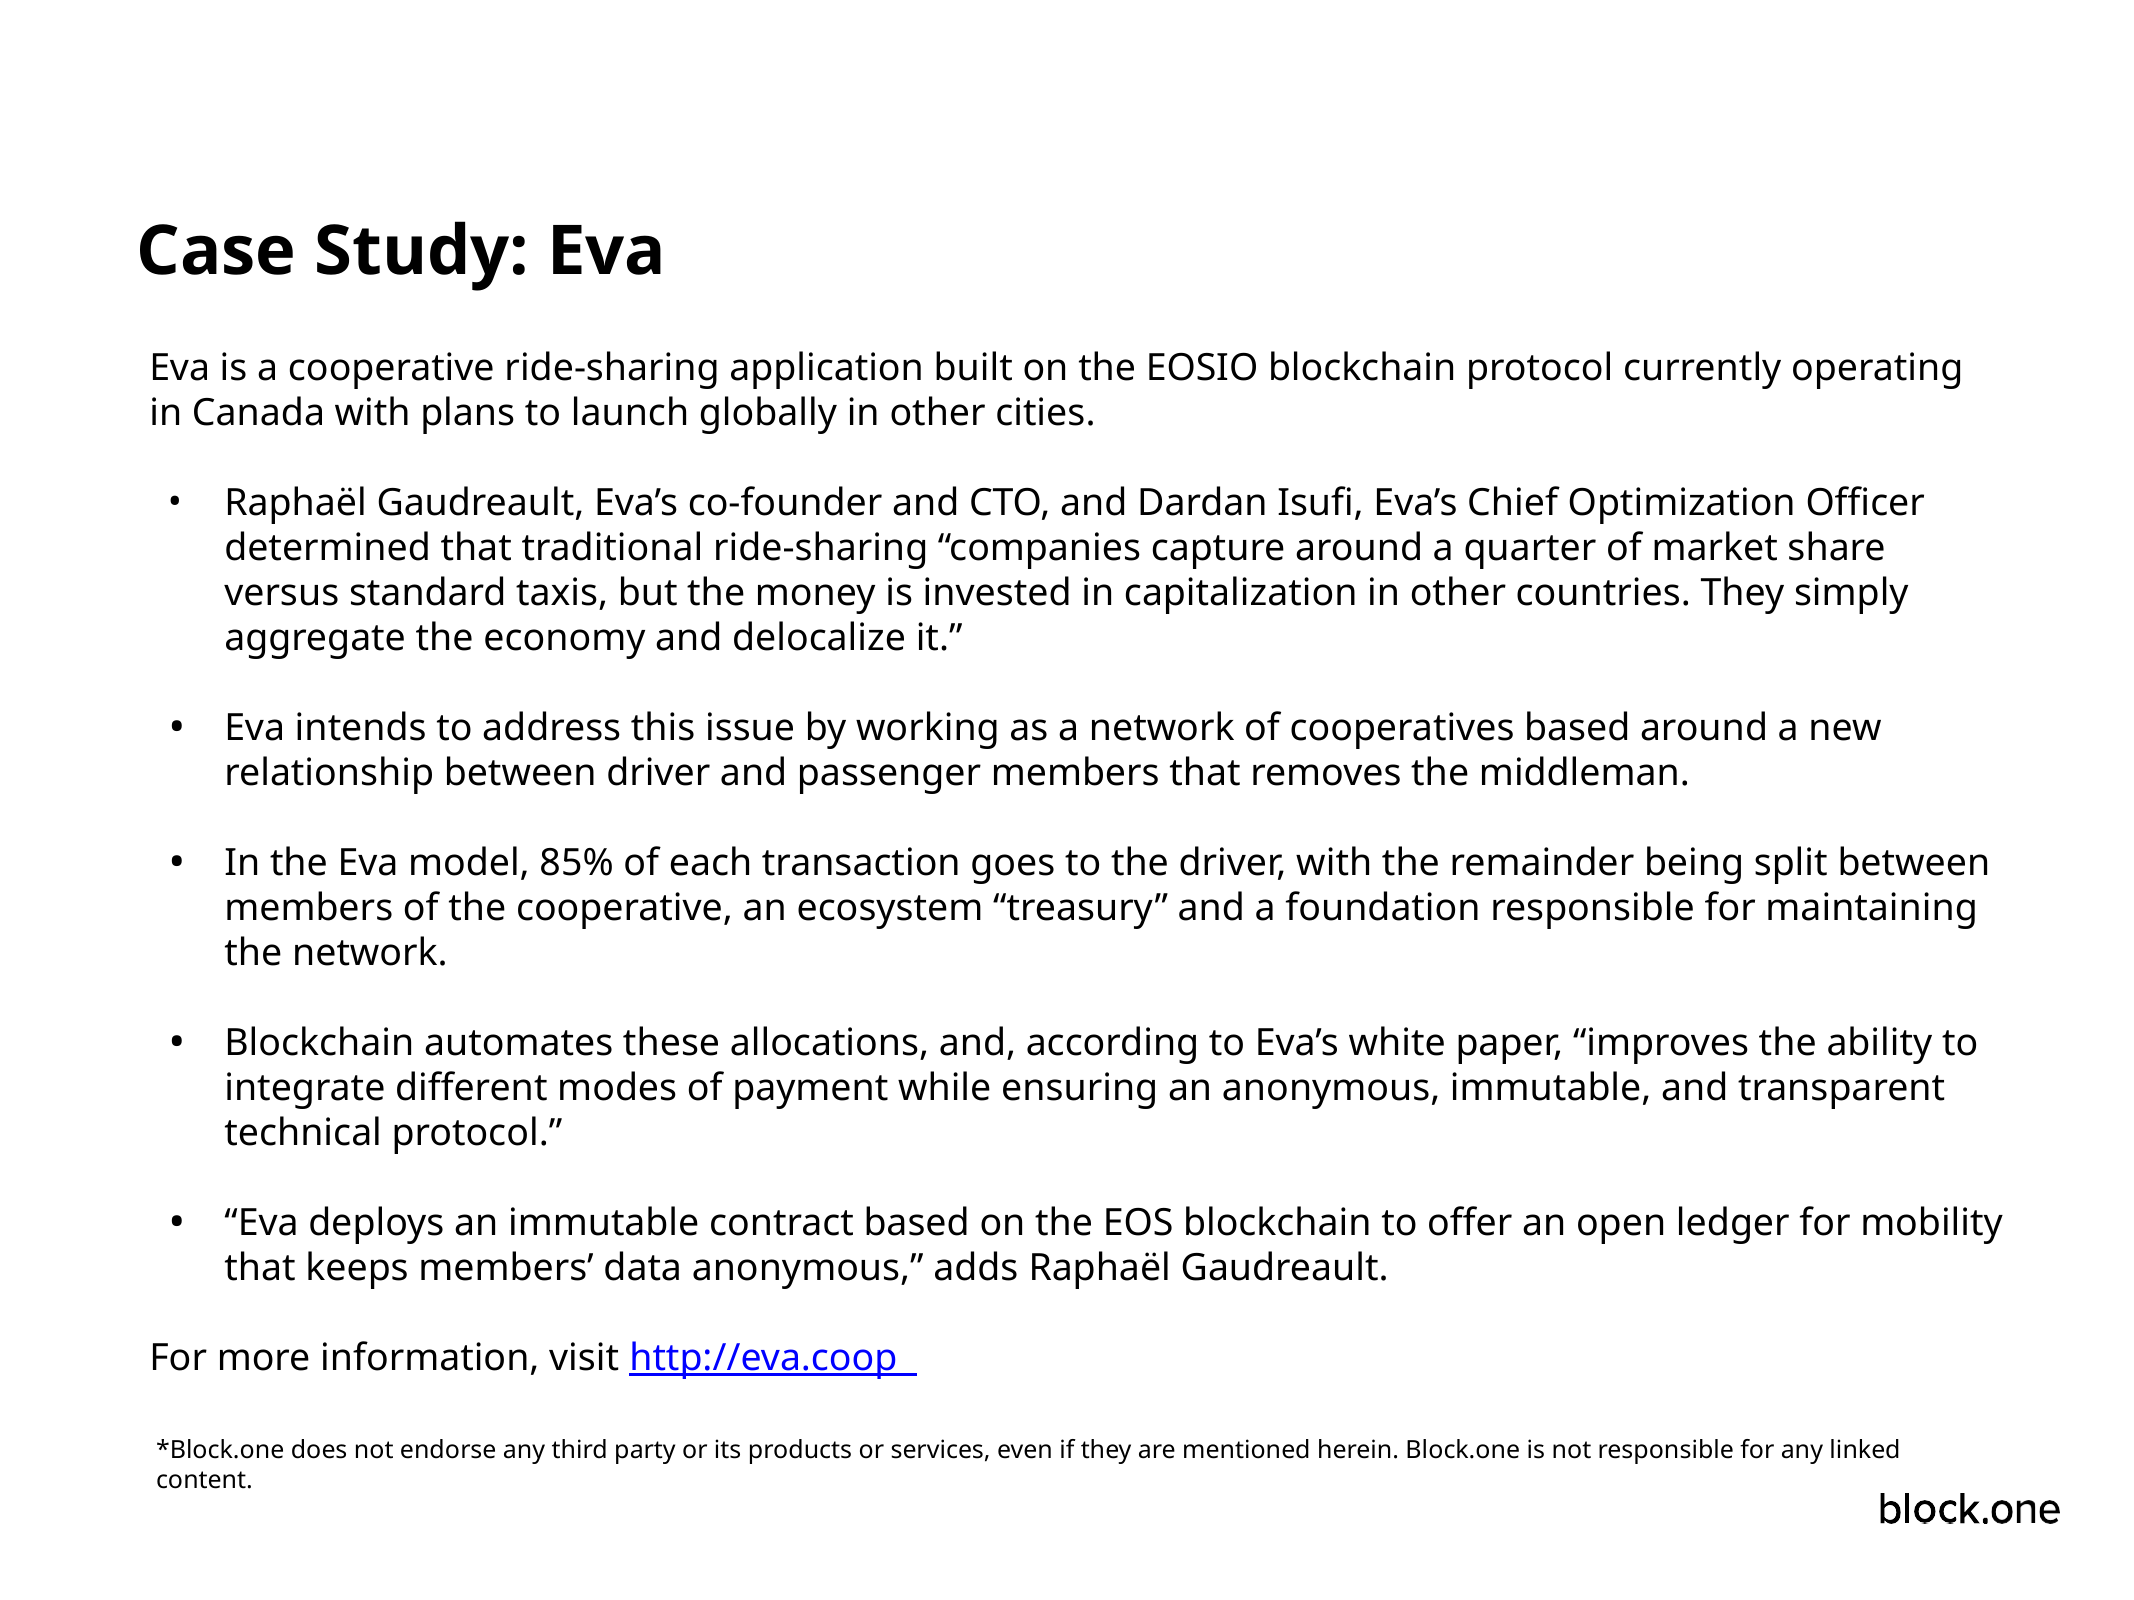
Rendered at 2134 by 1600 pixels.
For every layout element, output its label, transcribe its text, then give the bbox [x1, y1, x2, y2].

text_box *Block.one does not endorse any third party or its products or services, even if they are mentioned herein. Block.one is not responsible for any linked content. [140, 1388, 2016, 1486]
text_box [1914, 1500, 1957, 1524]
text_box [2016, 1500, 2036, 1523]
picture [1880, 1493, 1901, 1524]
text_box [2039, 1500, 2060, 1524]
text_box Case Study: Eva [121, 190, 991, 288]
text_box Eva is a cooperative ride-sharing application built on the EOSIO blockchain protocol currently operating in Canada with plans to launch globally in other cities. Raphaël Gaudreault, Eva’s co-founder and CTO, and Dardan Isufi, Eva’s Chief Optimization Officer determined that traditional ride-sharing “companies capture around a quarter of market share versus standard taxis, but the money is invested in capitalization in other countries. They simply aggregate the economy and delocalize it.” Eva intends to address this issue by working as a network of cooperatives based around a new relationship between driver and passenger members that removes the middleman. In the Eva model, 85% of each transaction goes to the driver, with the remainder being split between members of the cooperative, an ecosystem “treasury” and a foundation responsible for maintaining the network. Blockchain automates these allocations, and, according to Eva’s white paper, “improves the ability to integrate different modes of payment while ensuring an anonymous, immutable, and transparent technical protocol.” “Eva deploys an immutable contract based on the EOS blockchain to offer an open ledger for mobility that keeps members’ data anonymous,” adds Raphaël Gaudreault. For more information, visit http://eva.coop [140, 334, 2016, 1388]
text_box [1991, 1500, 2013, 1524]
text_box [1960, 1493, 1988, 1524]
